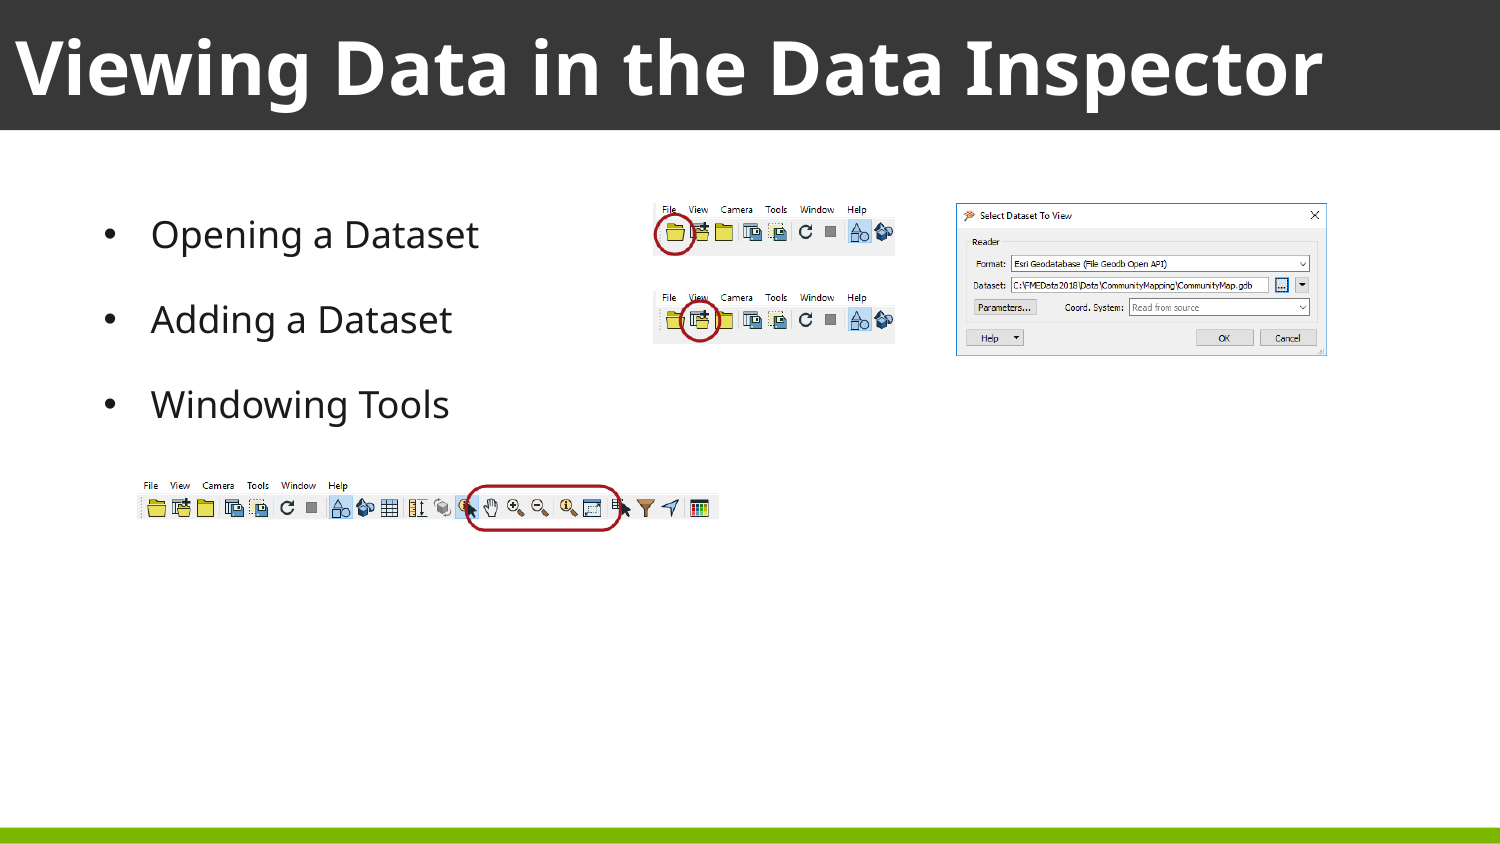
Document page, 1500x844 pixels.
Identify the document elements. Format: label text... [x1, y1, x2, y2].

list Opening a Dataset Adding a Dataset Windowing Tools [51, 189, 958, 763]
text_box Viewing Data in the Data Inspector [0, 0, 1500, 131]
picture [956, 203, 1327, 356]
picture [136, 479, 719, 532]
picture [652, 291, 895, 344]
picture [652, 203, 895, 256]
